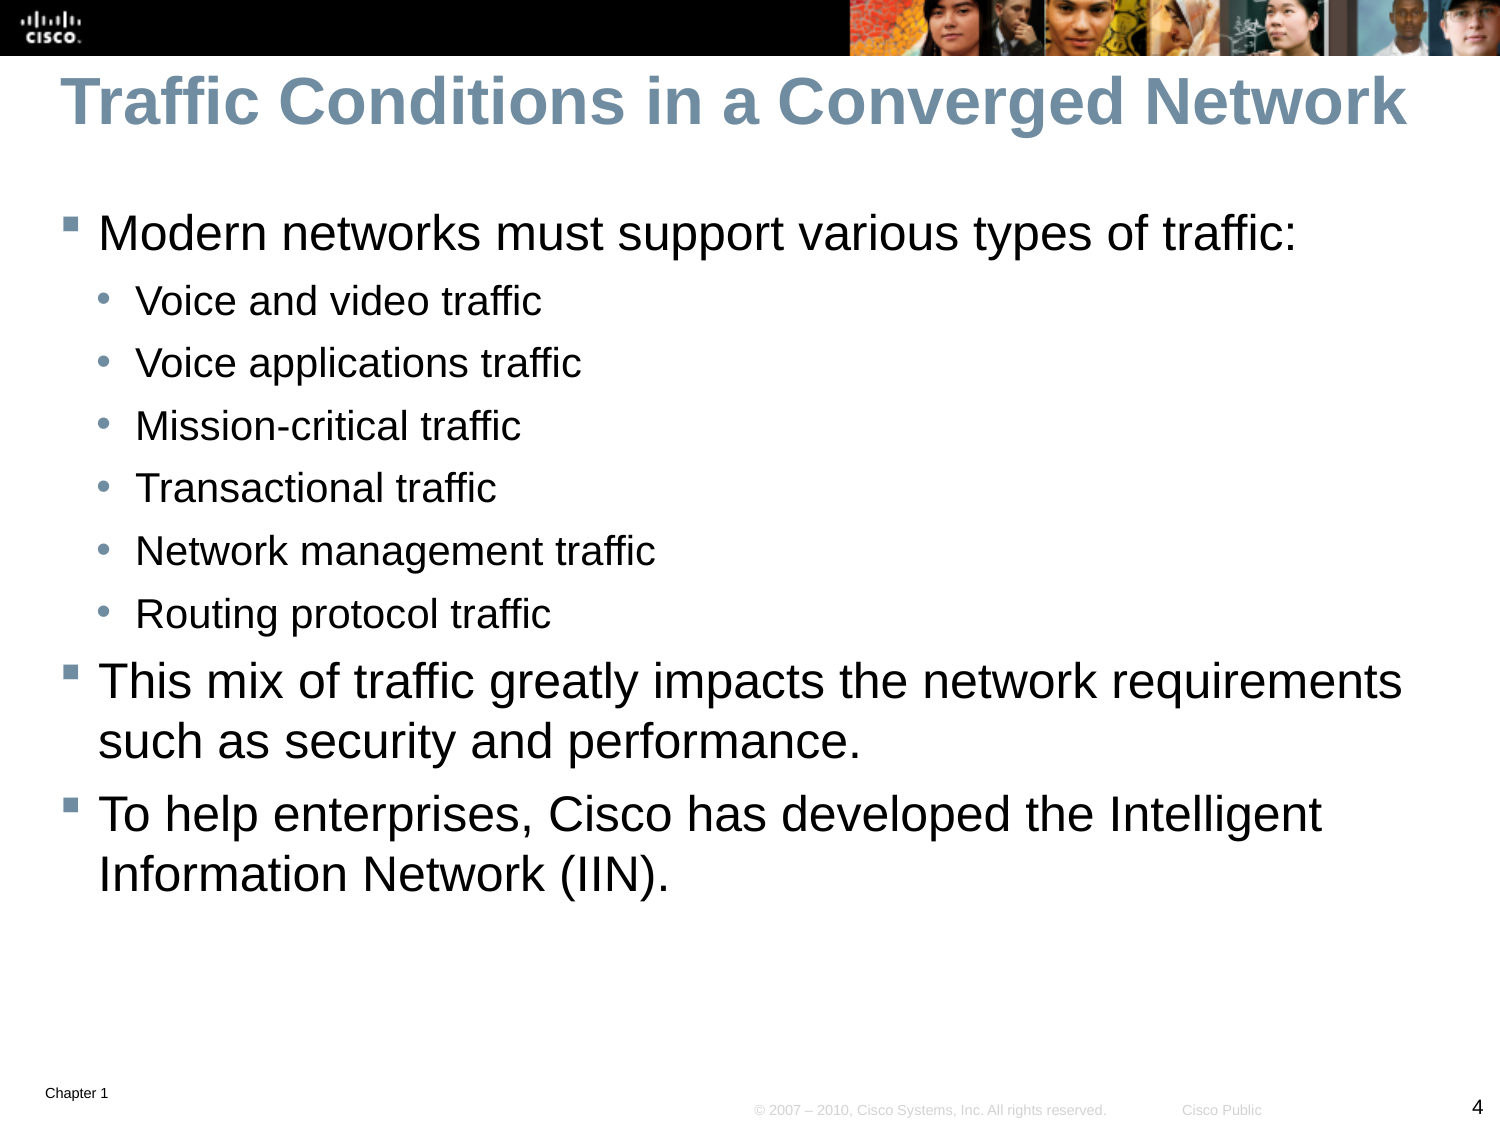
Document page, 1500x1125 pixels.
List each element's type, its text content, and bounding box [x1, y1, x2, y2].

title Traffic Conditions in a Converged Network [45, 59, 1444, 182]
list Modern networks must support various types of traffic: Voice and video traffic Voice applications traffic Mission-critical traffic Transactional traffic Network management traffic Routing protocol traffic This mix of traffic greatly impacts the network requirements such as security and performance. To help enterprises, Cisco has developed the Intelligent Information Network (IIN). [45, 193, 1444, 1037]
picture [0, 0, 1500, 56]
